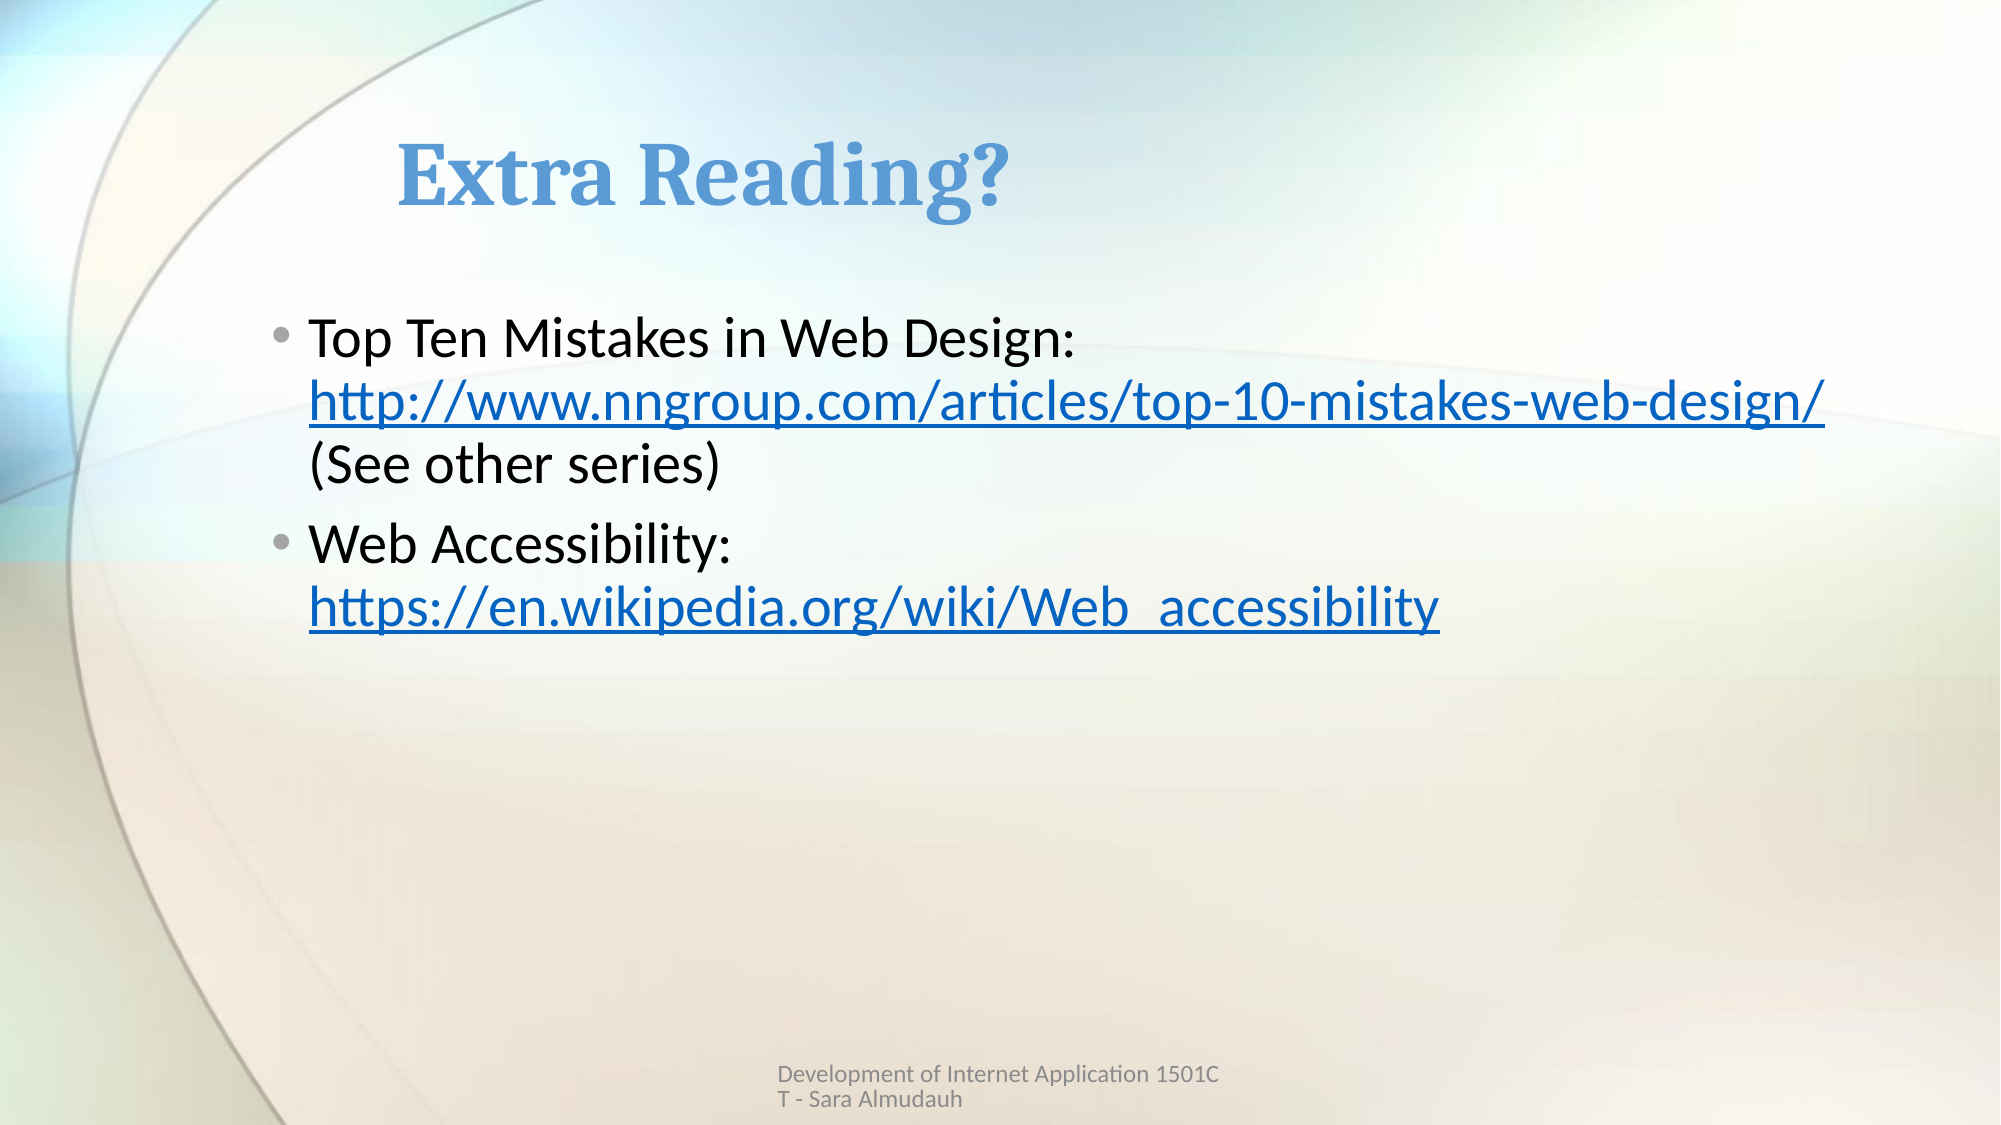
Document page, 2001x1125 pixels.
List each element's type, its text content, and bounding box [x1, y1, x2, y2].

title Extra Reading? [381, 59, 1863, 278]
footer Development of Internet Application 1501CT - Sara Almudauh [762, 1042, 1238, 1103]
list Top Ten Mistakes in Web Design: http://www.nngroup.com/articles/top-10-mistakes-web-design/ (See other series) Web Accessibility: https://en.wikipedia.org/wiki/Web_accessibility [256, 299, 1863, 1014]
picture [0, 0, 2001, 1125]
